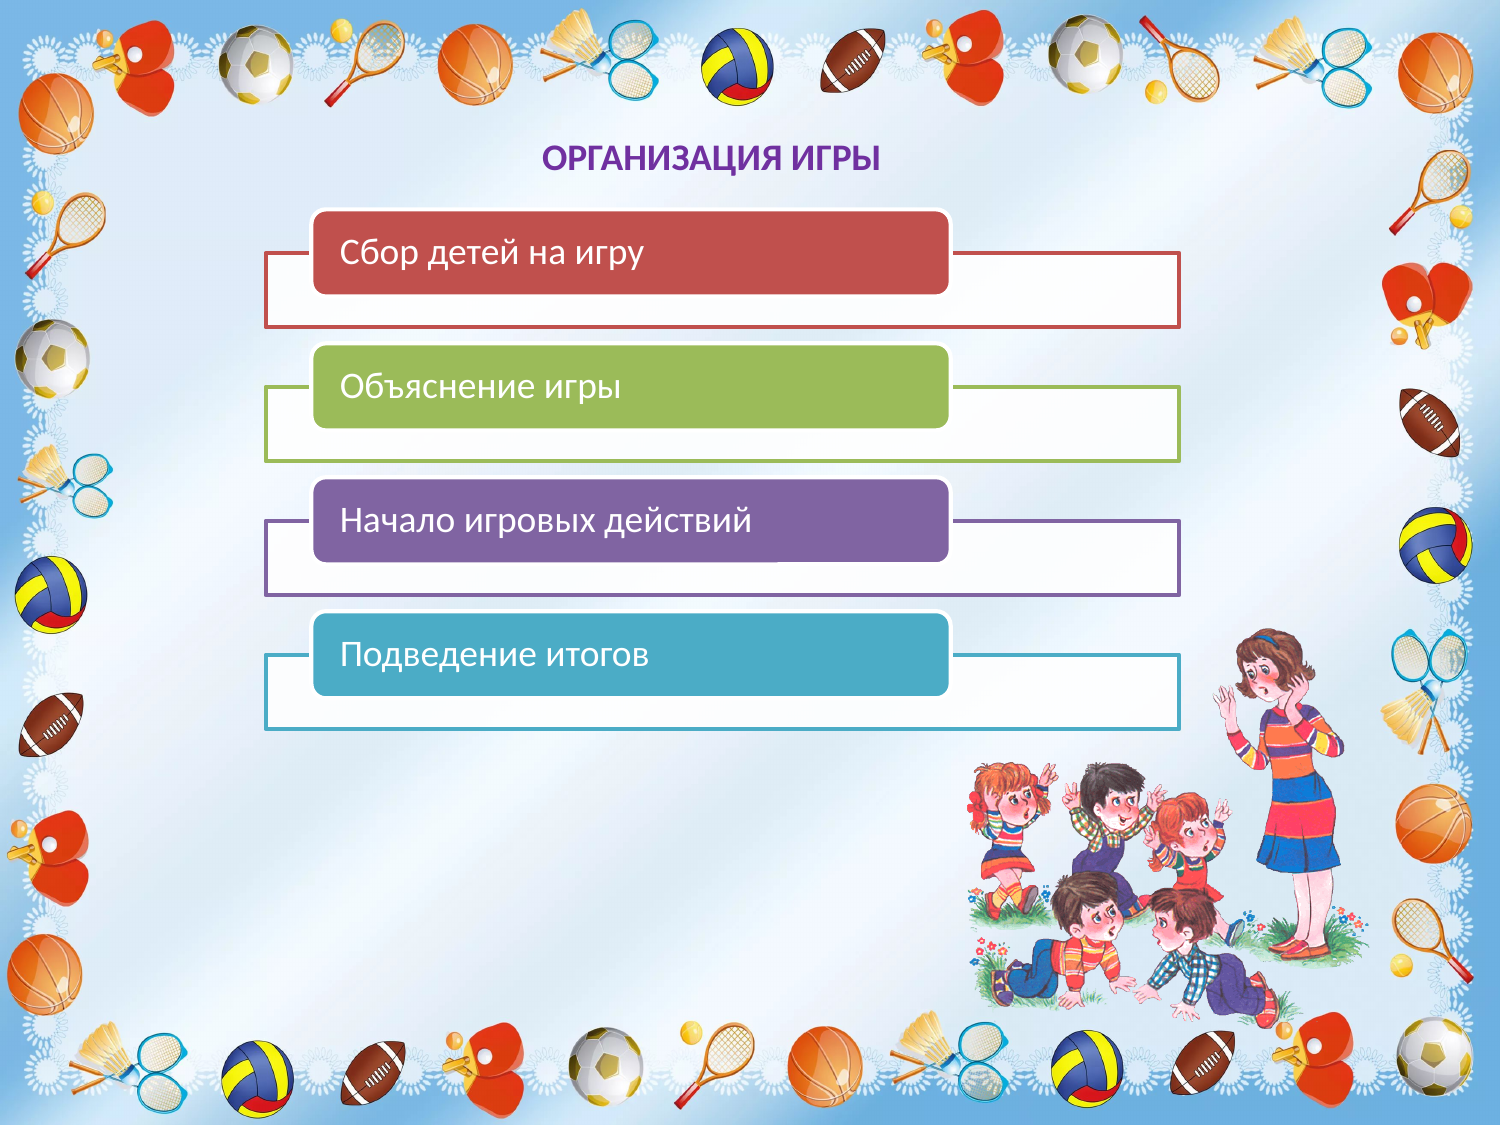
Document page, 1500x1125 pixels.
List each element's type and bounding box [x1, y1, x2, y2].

text_box [265, 207, 1180, 731]
picture [0, 0, 1500, 1125]
